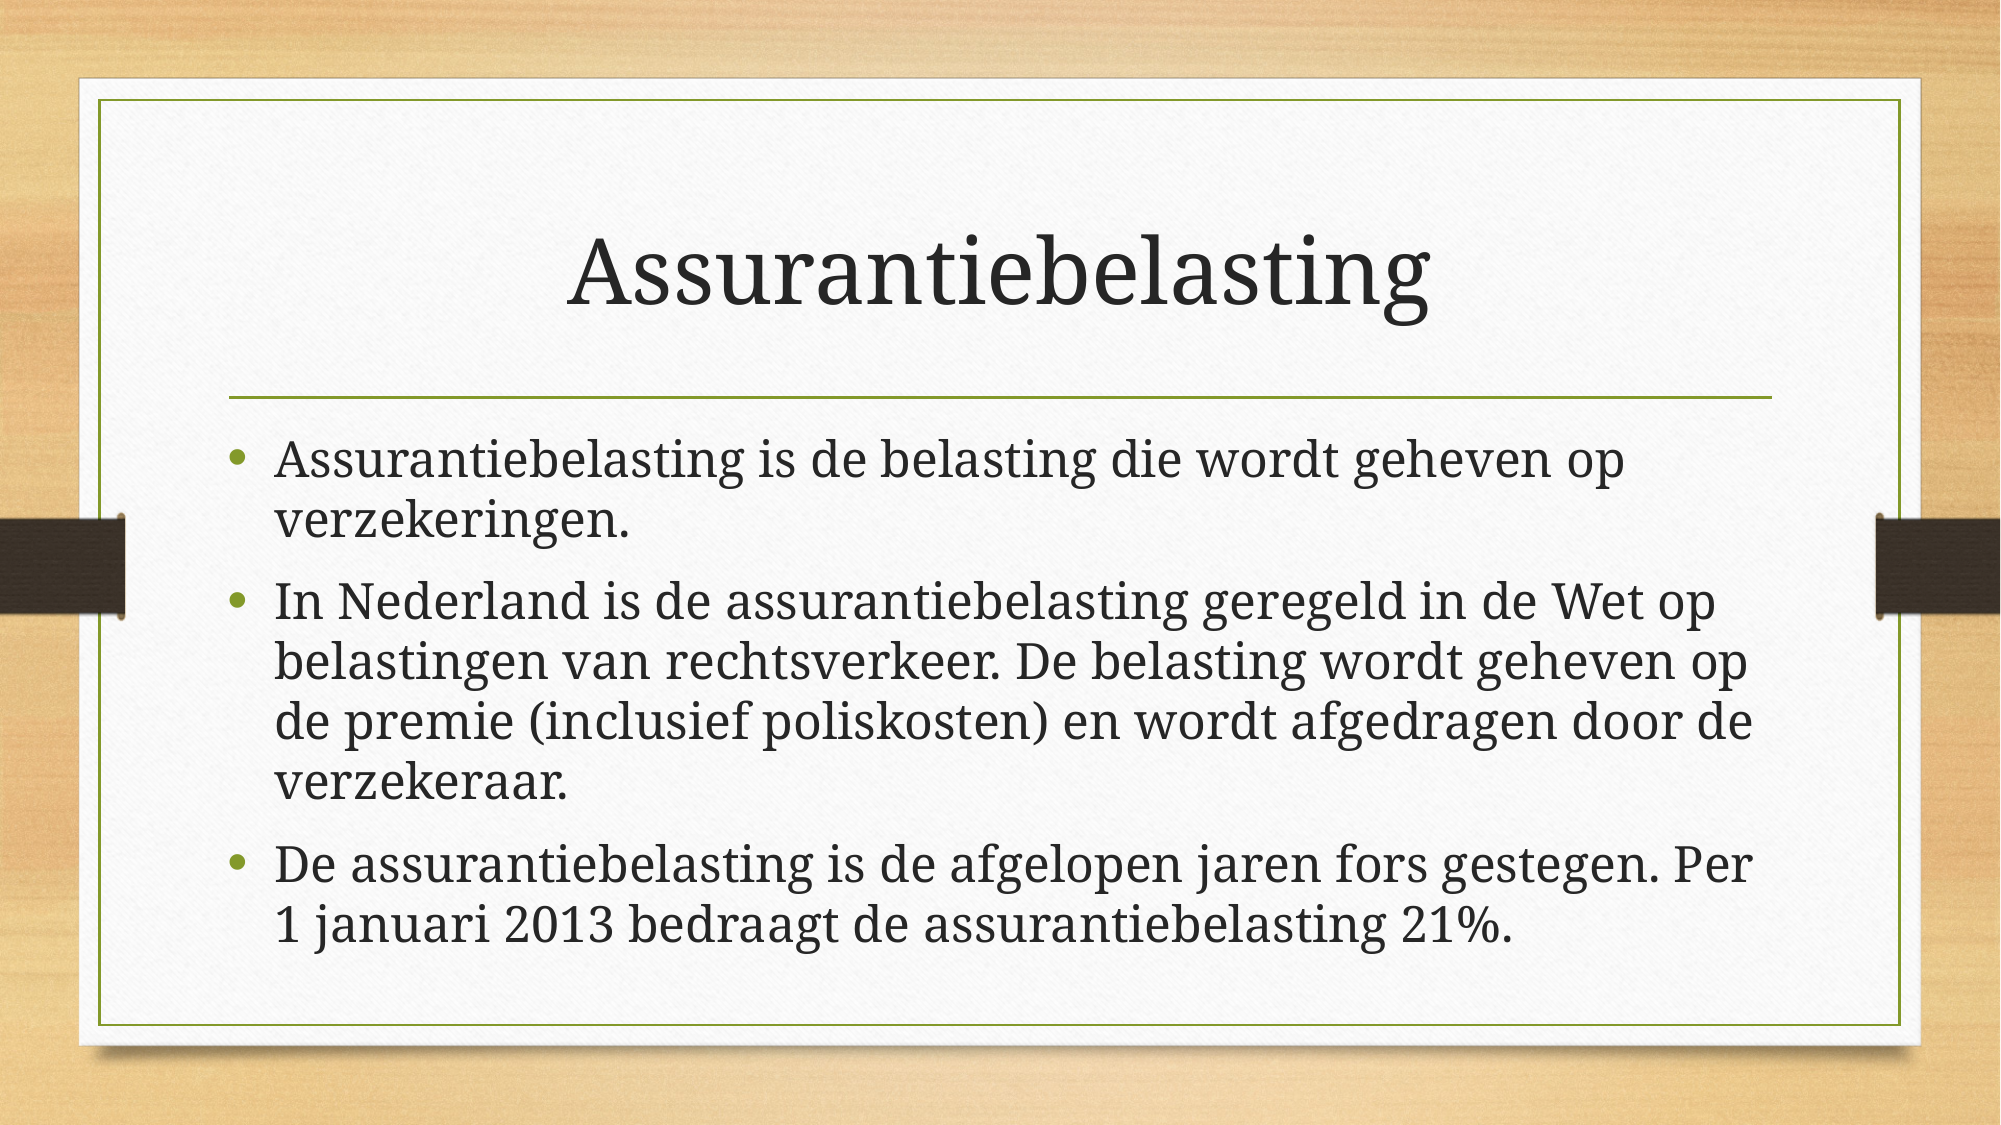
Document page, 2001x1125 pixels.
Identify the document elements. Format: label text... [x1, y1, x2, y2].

title Assurantiebelasting [212, 161, 1788, 375]
list Assurantiebelasting is de belasting die wordt geheven op verzekeringen. In Nederland is de assurantiebelasting geregeld in de Wet op belastingen van rechtsverkeer. De belasting wordt geheven op de premie (inclusief poliskosten) en wordt afgedragen door de verzekeraar. De assurantiebelasting is de afgelopen jaren fors gestegen. Per 1 januari 2013 bedraagt de assurantiebelasting 21%. [212, 419, 1788, 964]
picture [0, 0, 2001, 1125]
